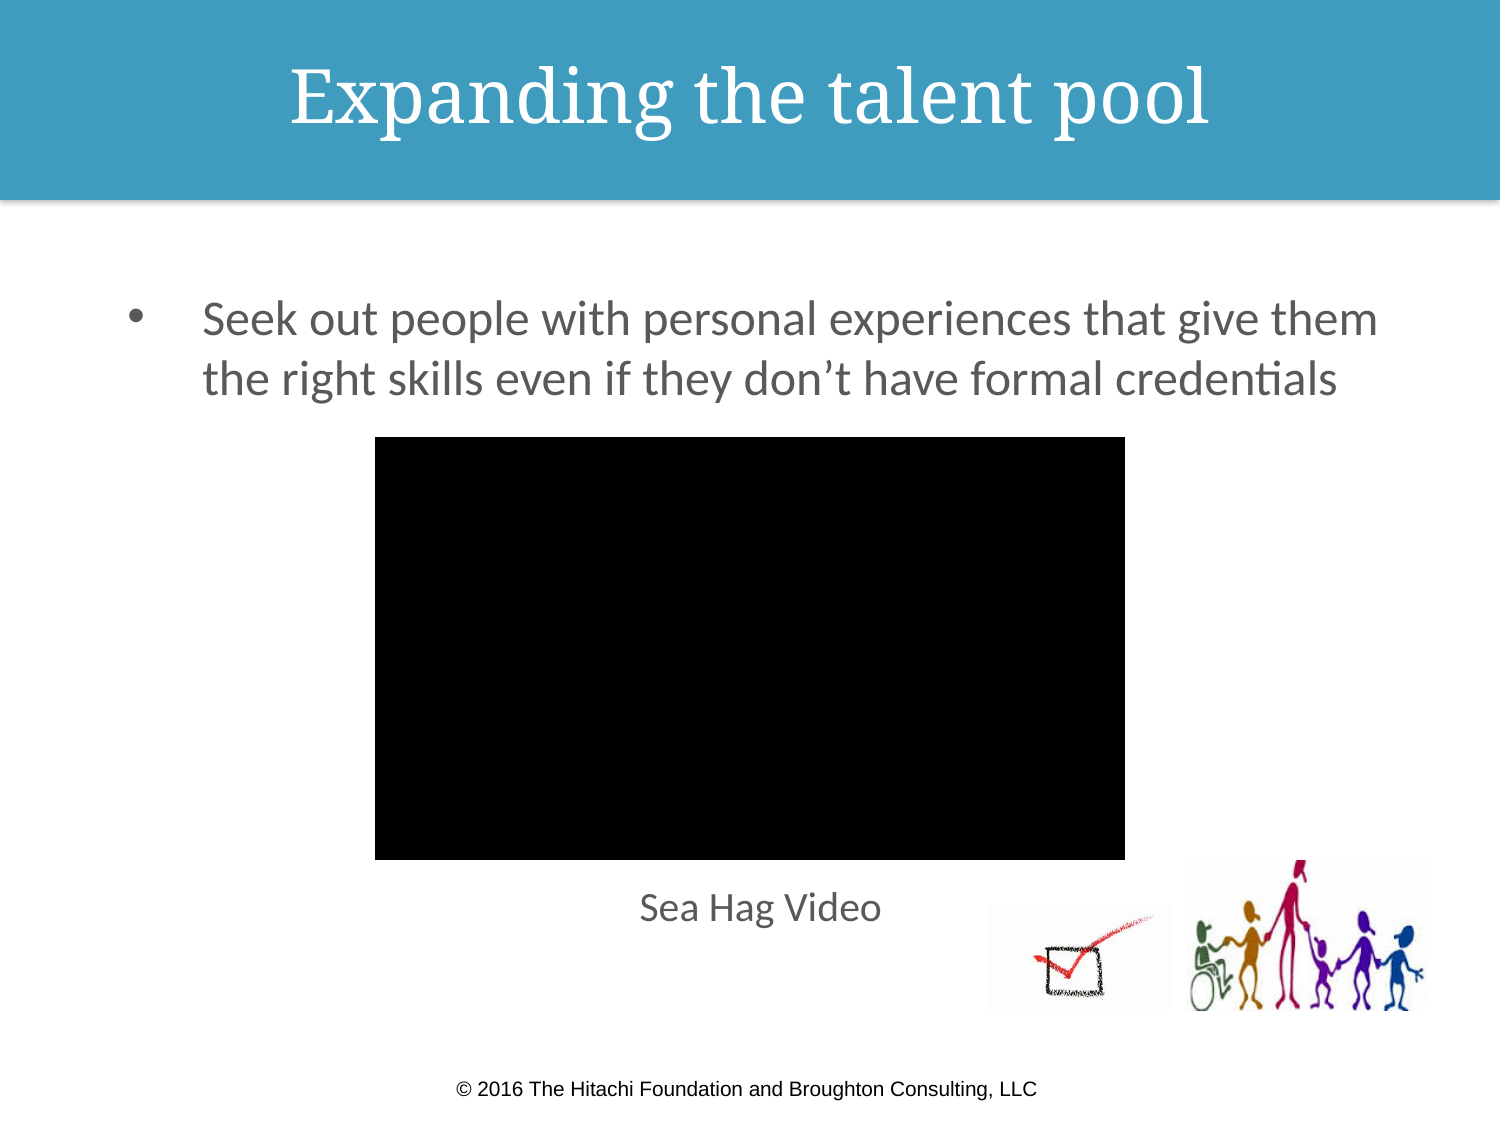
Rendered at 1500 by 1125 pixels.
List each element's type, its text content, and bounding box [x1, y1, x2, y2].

footer © 2016 The Hitachi Foundation and Broughton Consulting, LLC [399, 1067, 1100, 1100]
text_box Sea Hag Video [549, 871, 938, 937]
picture [374, 437, 1126, 860]
picture [1187, 860, 1427, 1011]
picture [987, 904, 1173, 1009]
text_box Seek out people with personal experiences that give them the right skills even if they don’t have formal credentials [37, 278, 1427, 413]
title Expanding the talent pool [112, 24, 1388, 163]
